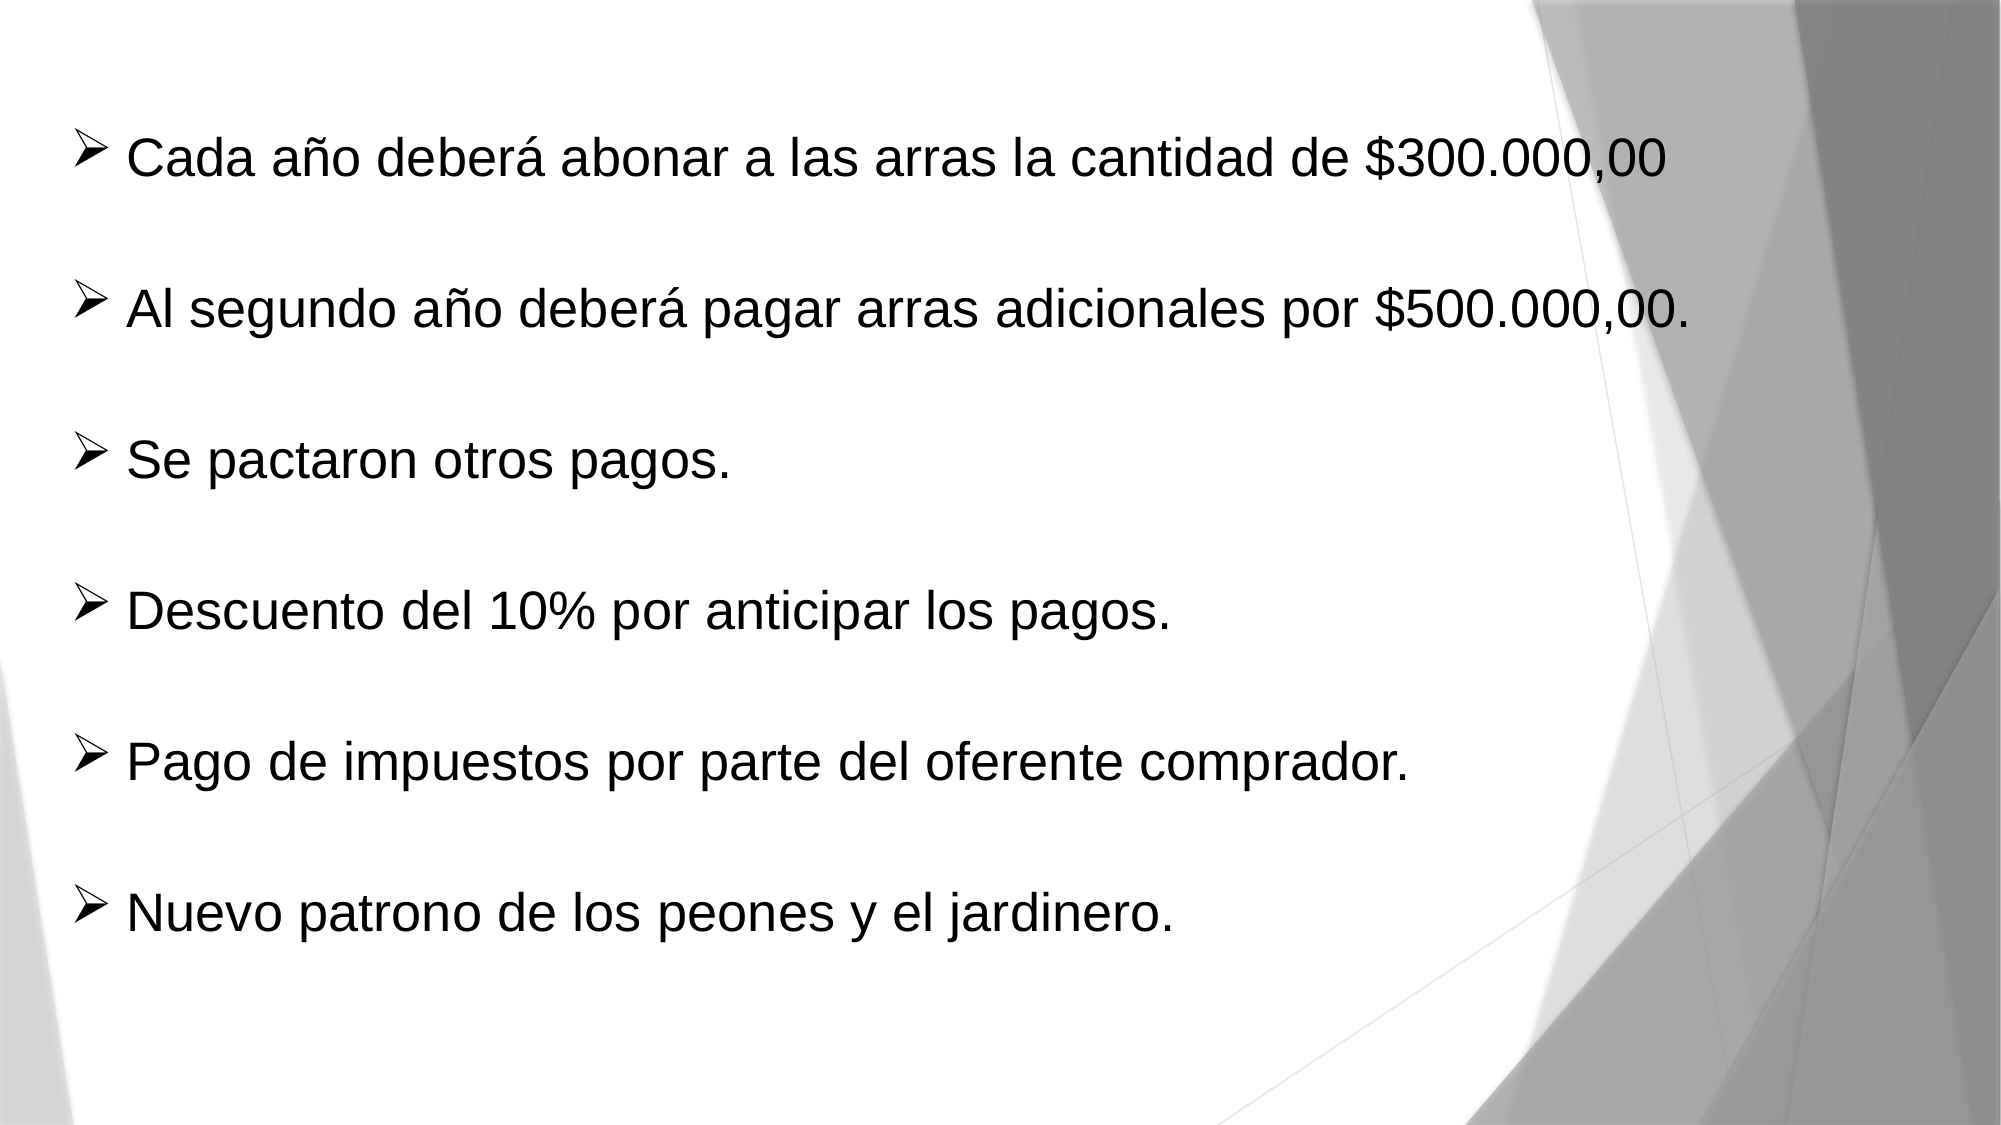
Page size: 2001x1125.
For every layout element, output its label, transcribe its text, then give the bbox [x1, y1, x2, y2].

list Cada año deberá abonar a las arras la cantidad de $300.000,00 Al segundo año deberá pagar arras adicionales por $500.000,00. Se pactaron otros pagos. Descuento del 10% por anticipar los pagos. Pago de impuestos por parte del oferente comprador. Nuevo patrono de los peones y el jardinero. [55, 50, 1961, 1092]
